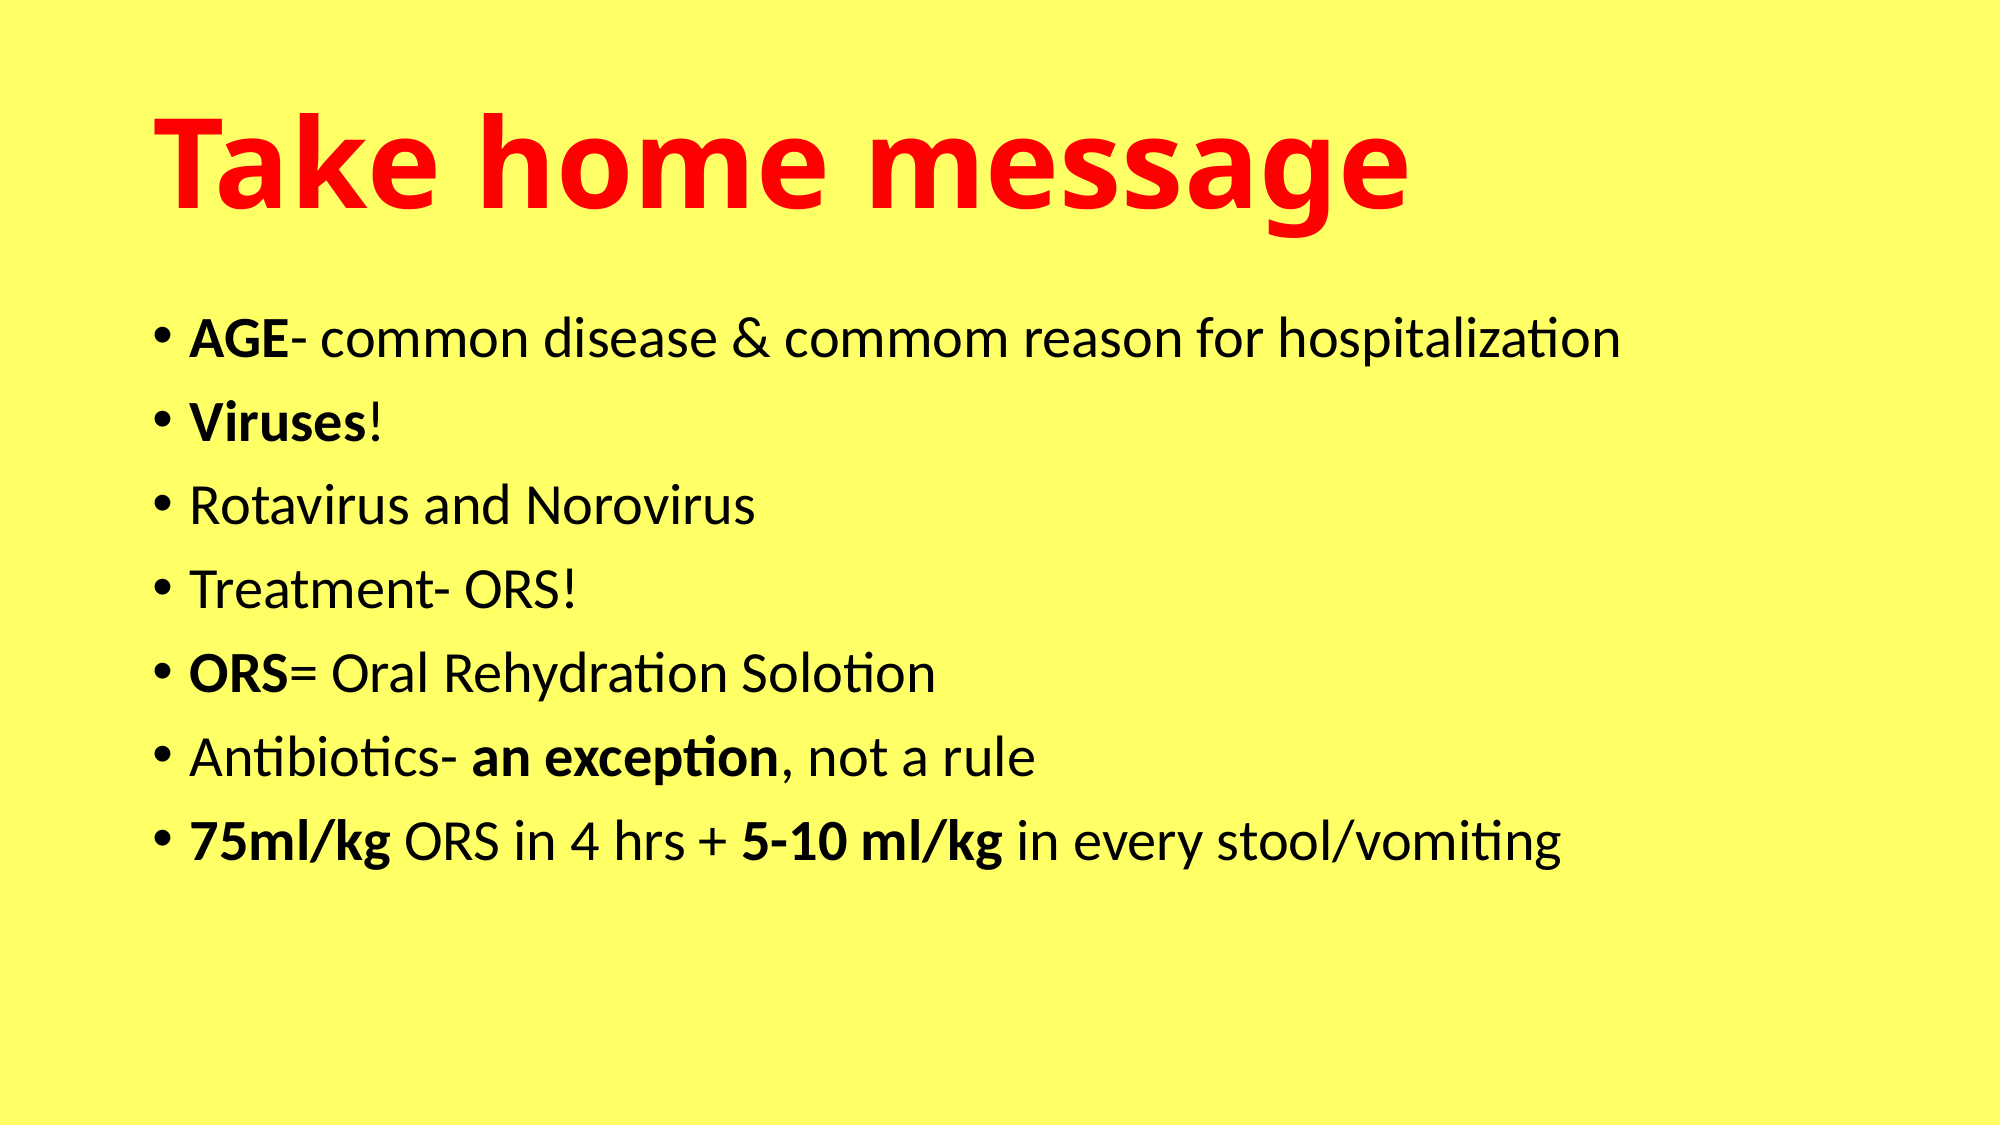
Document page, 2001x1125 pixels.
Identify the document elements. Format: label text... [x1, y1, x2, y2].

list AGE- common disease & commom reason for hospitalization Viruses! Rotavirus and Norovirus Treatment- ORS! ORS= Oral Rehydration Solotion Antibiotics- an exception, not a rule 75ml/kg ORS in 4 hrs + 5-10 ml/kg in every stool/vomiting [137, 299, 1863, 1014]
title Take home message [137, 59, 1863, 278]
